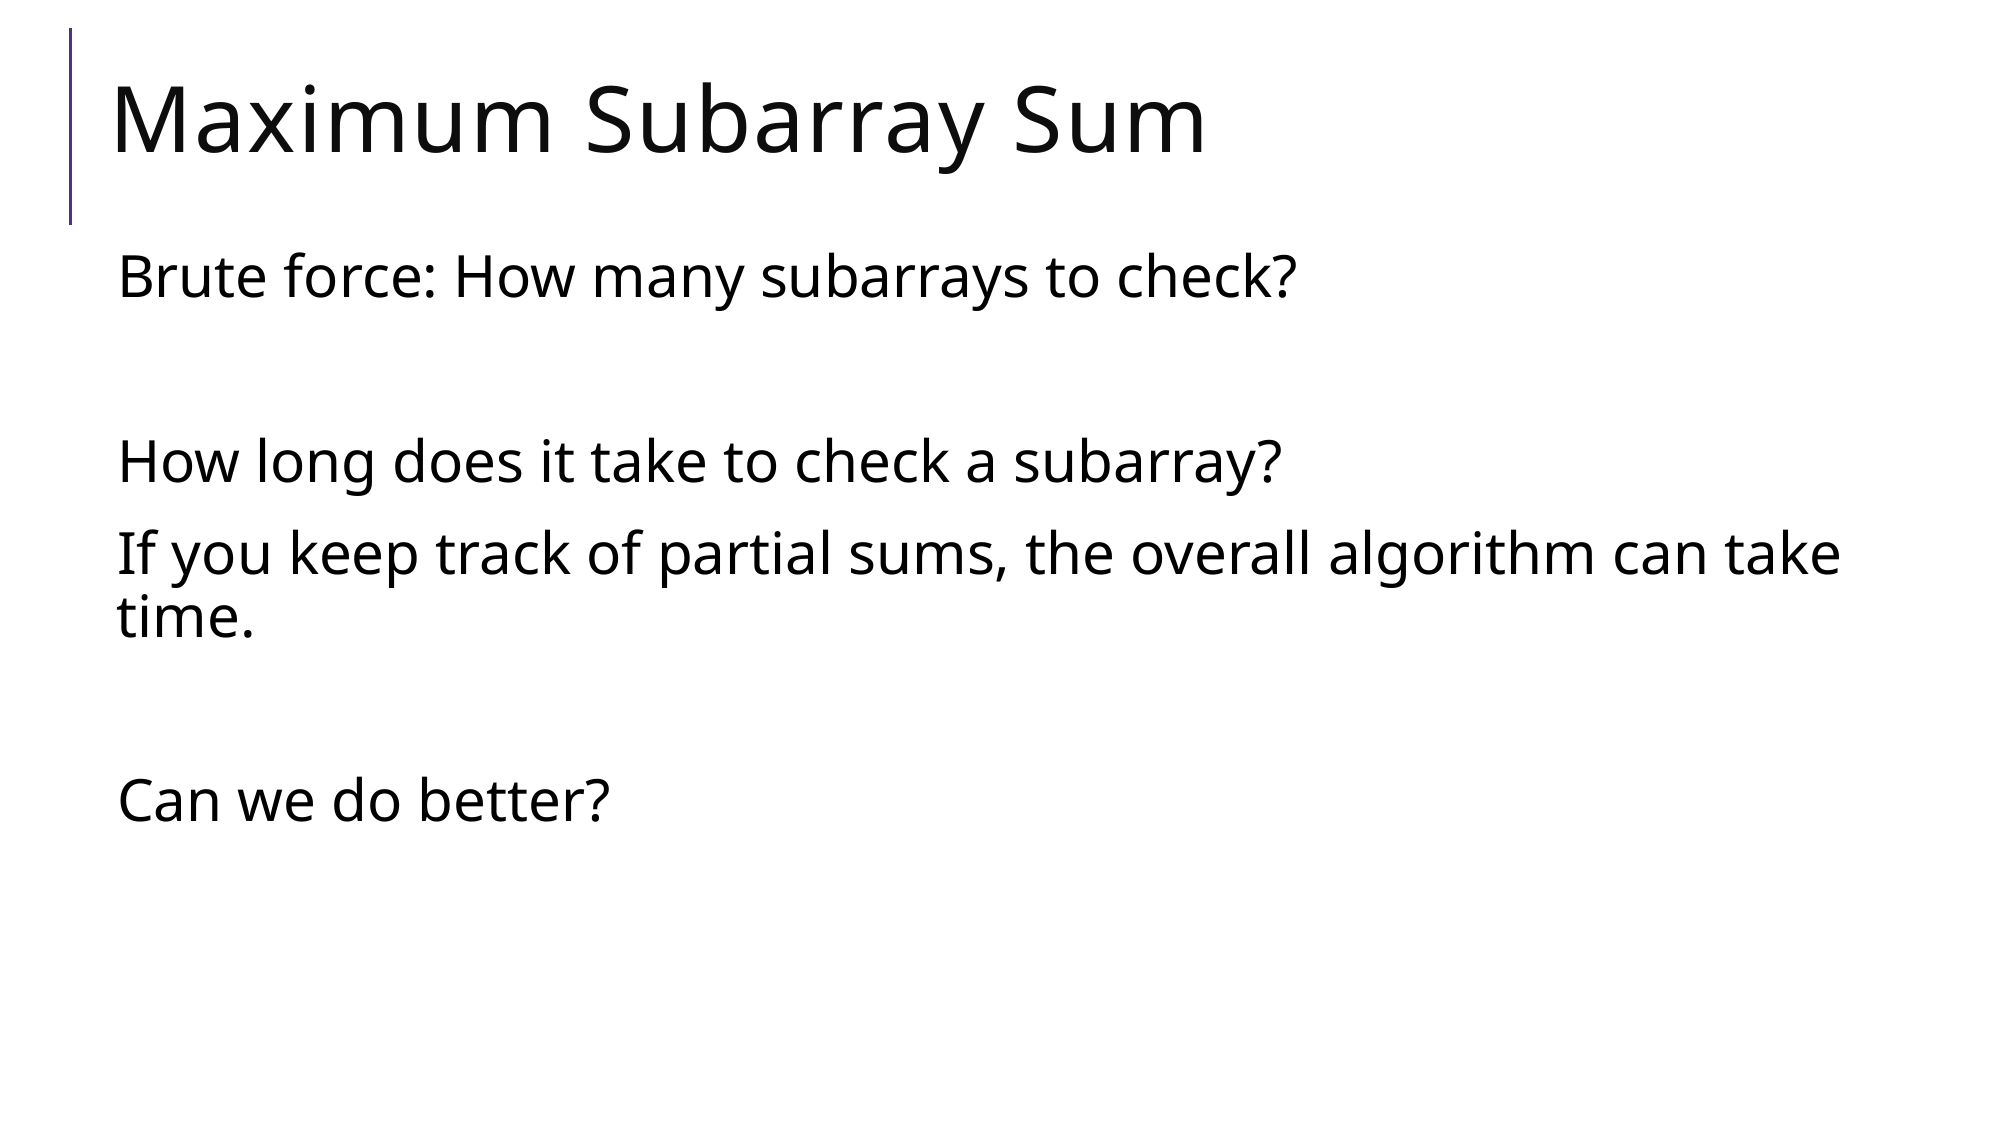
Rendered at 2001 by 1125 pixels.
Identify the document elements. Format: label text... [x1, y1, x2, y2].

title Maximum Subarray Sum [94, 43, 1930, 210]
